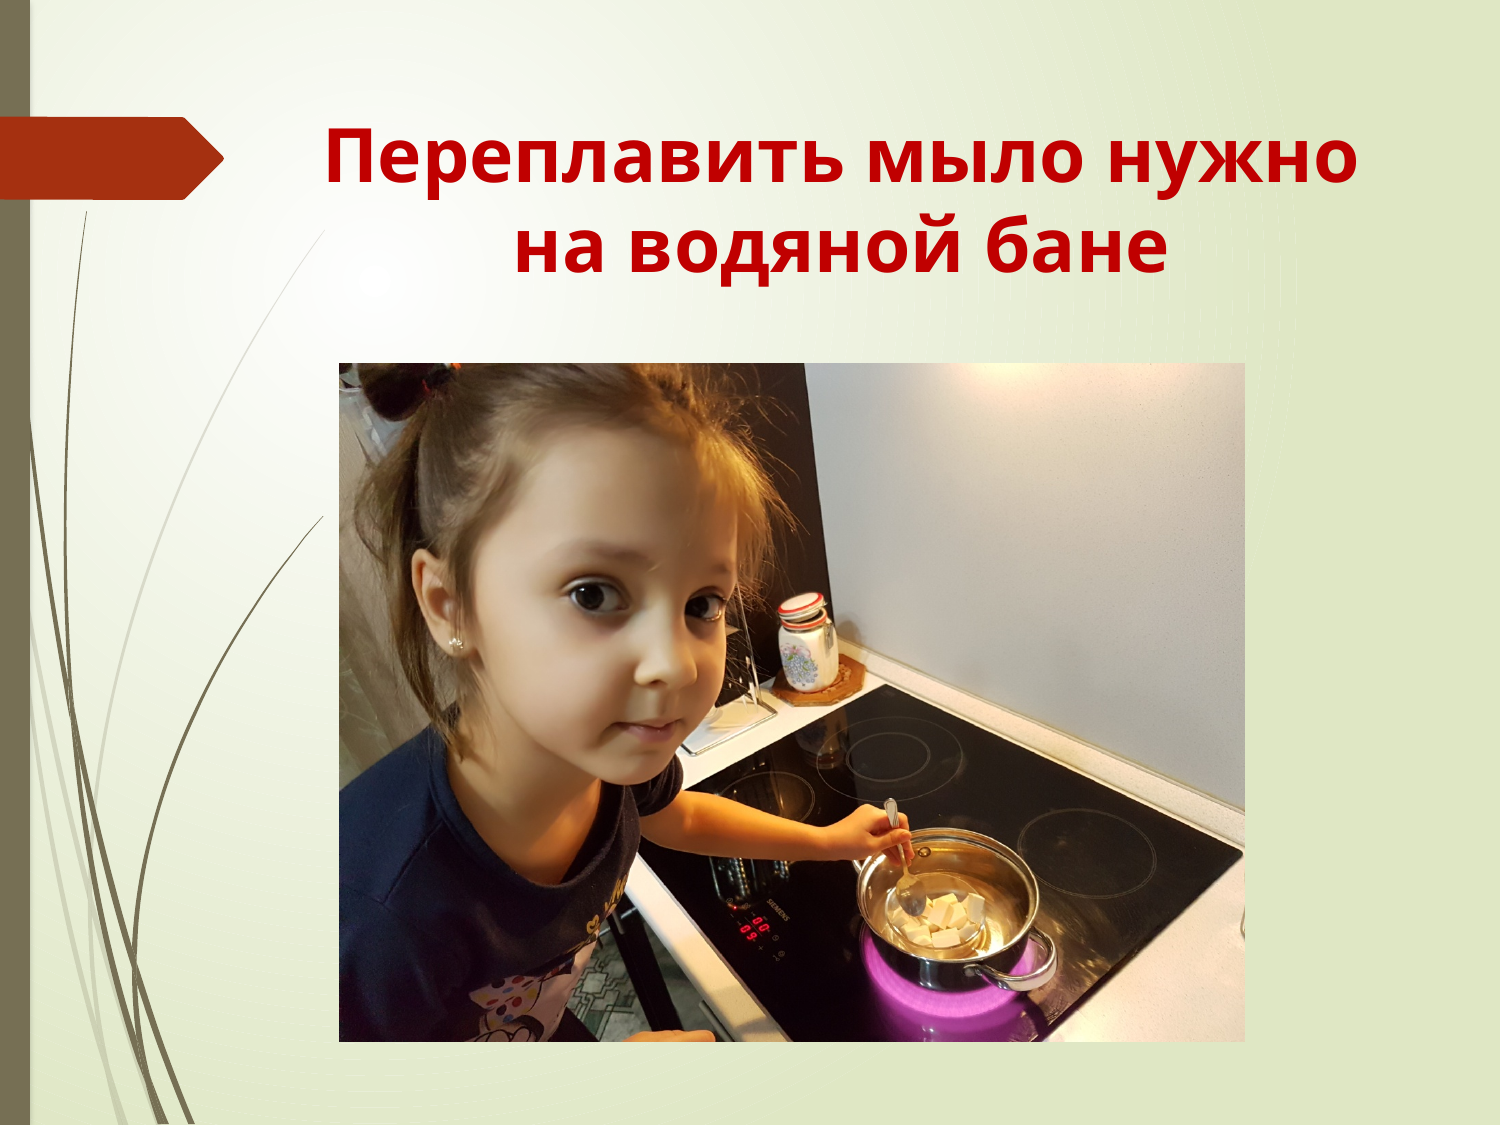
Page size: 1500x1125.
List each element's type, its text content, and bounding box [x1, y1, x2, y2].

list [339, 363, 1245, 1043]
title Переплавить мыло нужно на водяной бане [301, 99, 1382, 310]
